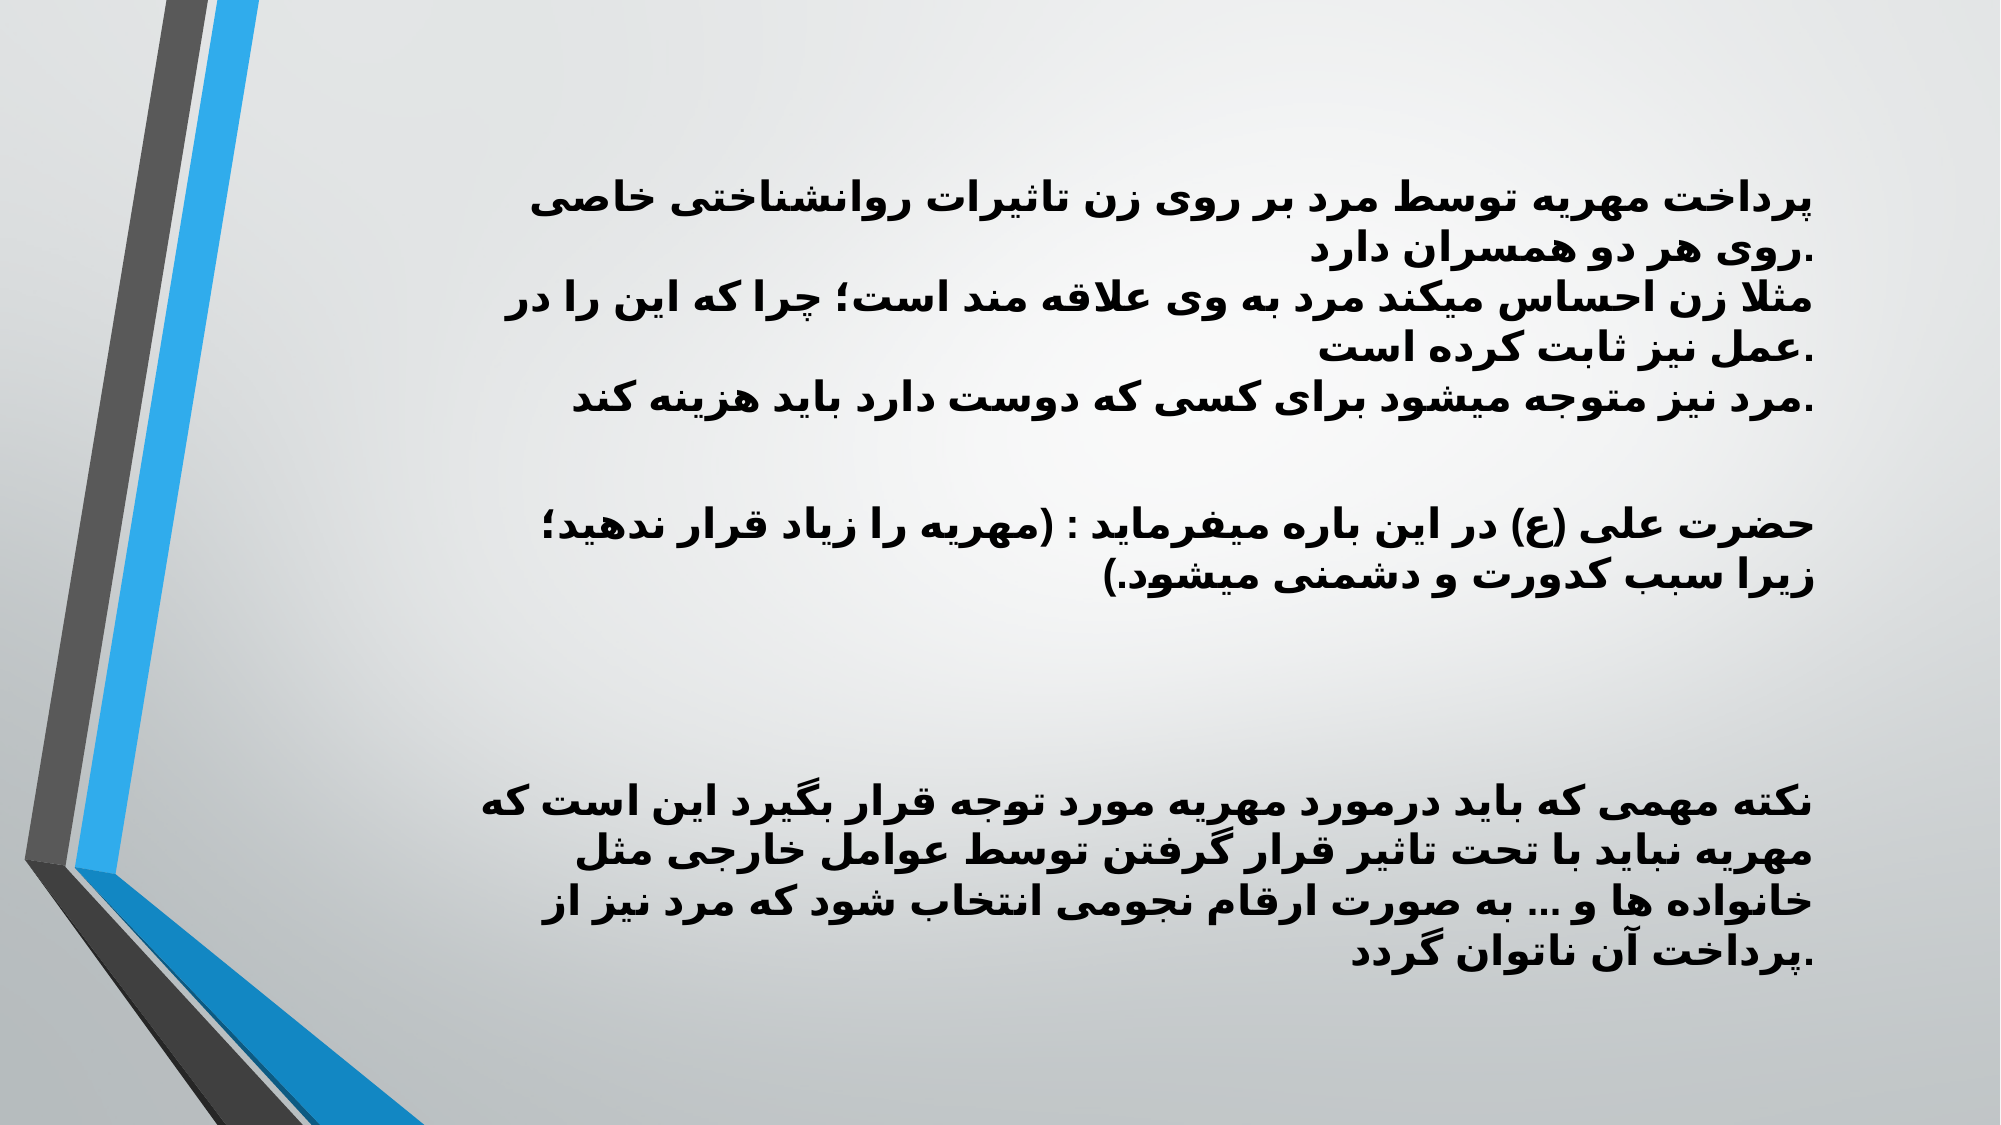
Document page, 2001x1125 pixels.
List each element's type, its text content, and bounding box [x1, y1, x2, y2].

text_box نکته مهمی که باید درمورد مهریه مورد توجه قرار بگیرد این است که مهریه نباید با تحت تاثیر قرار گرفتن توسط عوامل خارجی مثل خانواده ها و ... به صورت ارقام نجومی انتخاب شود که مرد نیز از پرداخت آن ناتوان گردد. [455, 765, 1830, 981]
text_box حضرت علی (ع) در این باره میفرماید : (مهریه را زیاد قرار ندهید؛ زیرا سبب کدورت و دشمنی میشود.) [455, 489, 1832, 605]
text_box پرداخت مهریه توسط مرد بر روی زن تاثیرات روانشناختی خاصی روی هر دو همسران دارد. مثلا زن احساس میکند مرد به وی علاقه مند است؛ چرا که این را در عمل نیز ثابت کرده است. مرد نیز متوجه میشود برای کسی که دوست دارد باید هزینه کند. [455, 162, 1830, 428]
